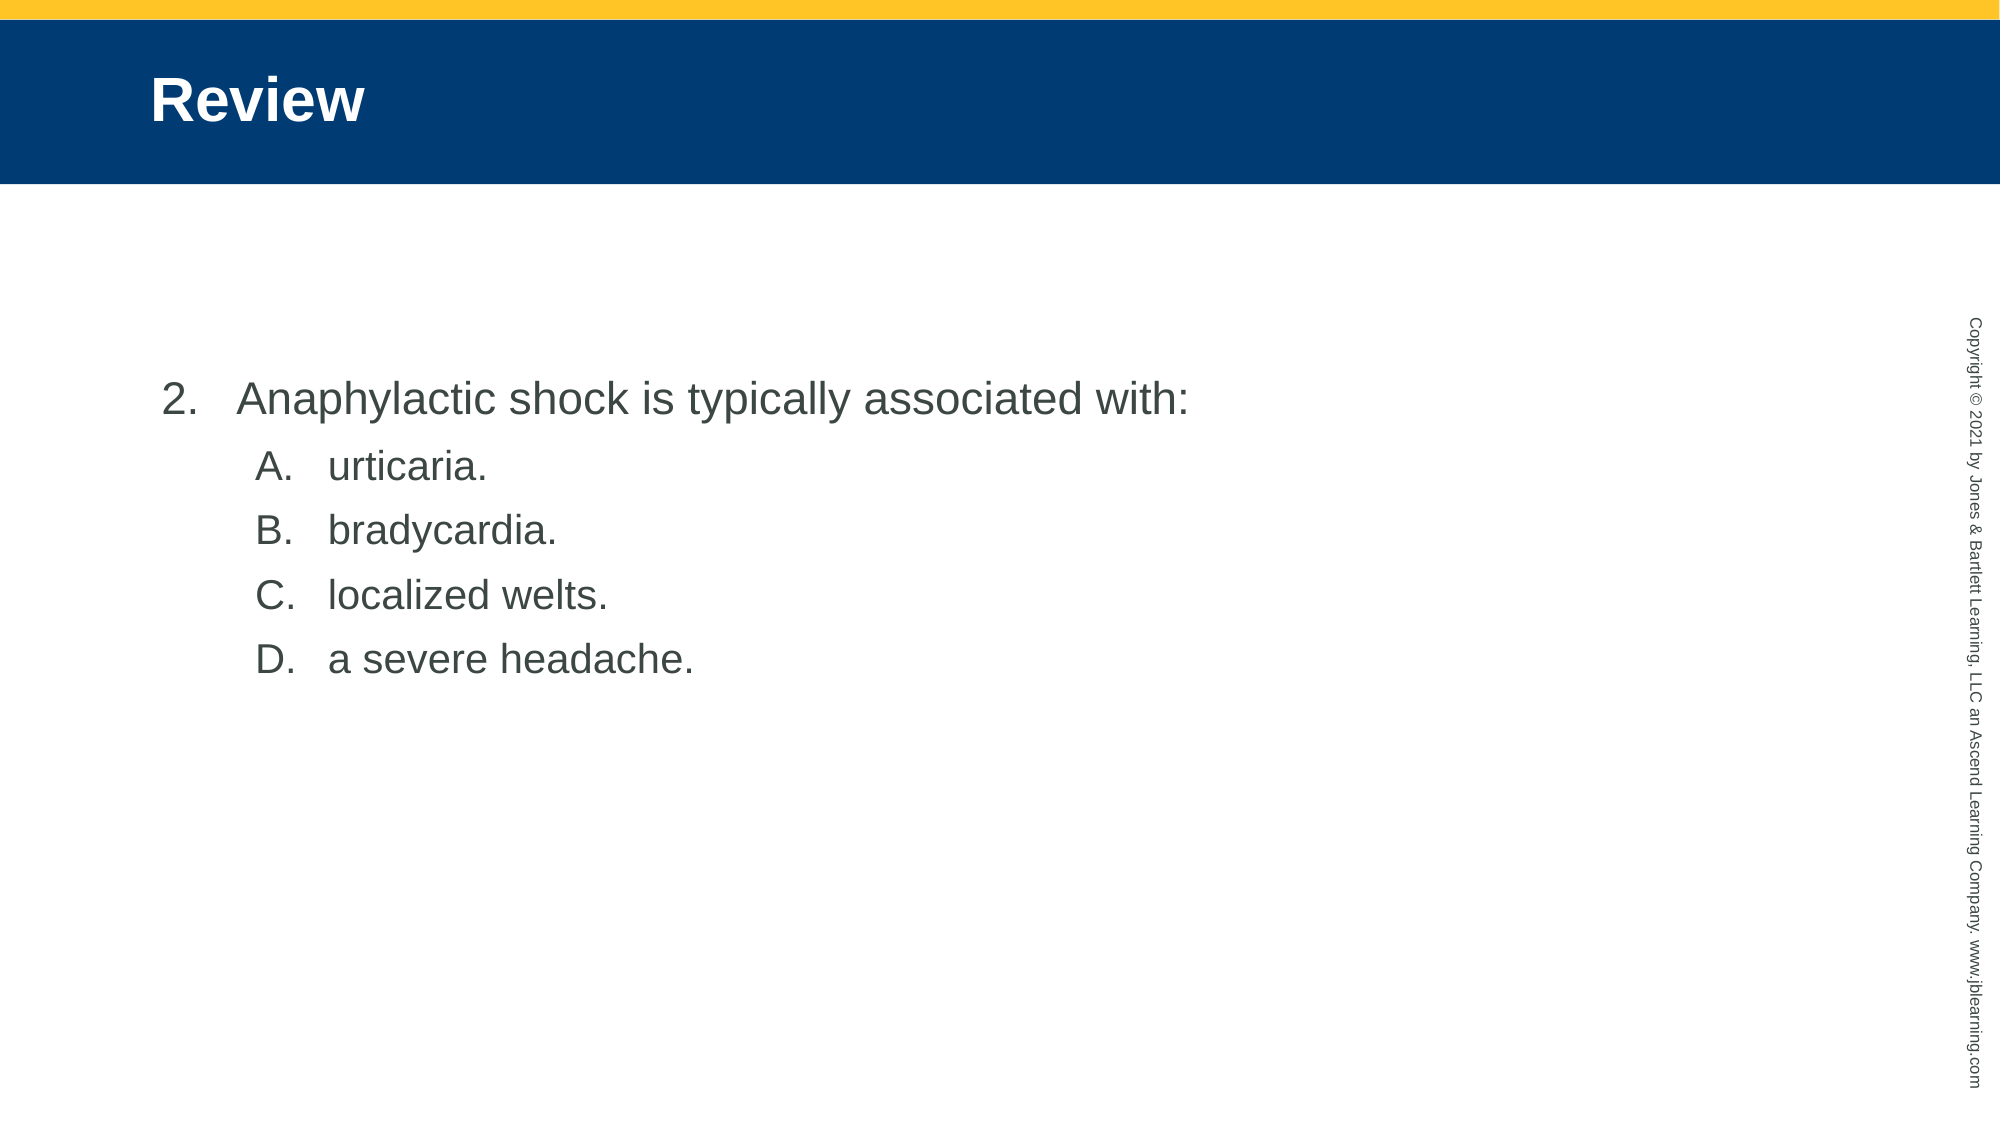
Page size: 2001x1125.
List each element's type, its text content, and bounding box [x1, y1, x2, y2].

title Review [0, 19, 2000, 185]
list Anaphylactic shock is typically associated with: urticaria. bradycardia. localized welts. a severe headache. [146, 361, 1859, 1016]
